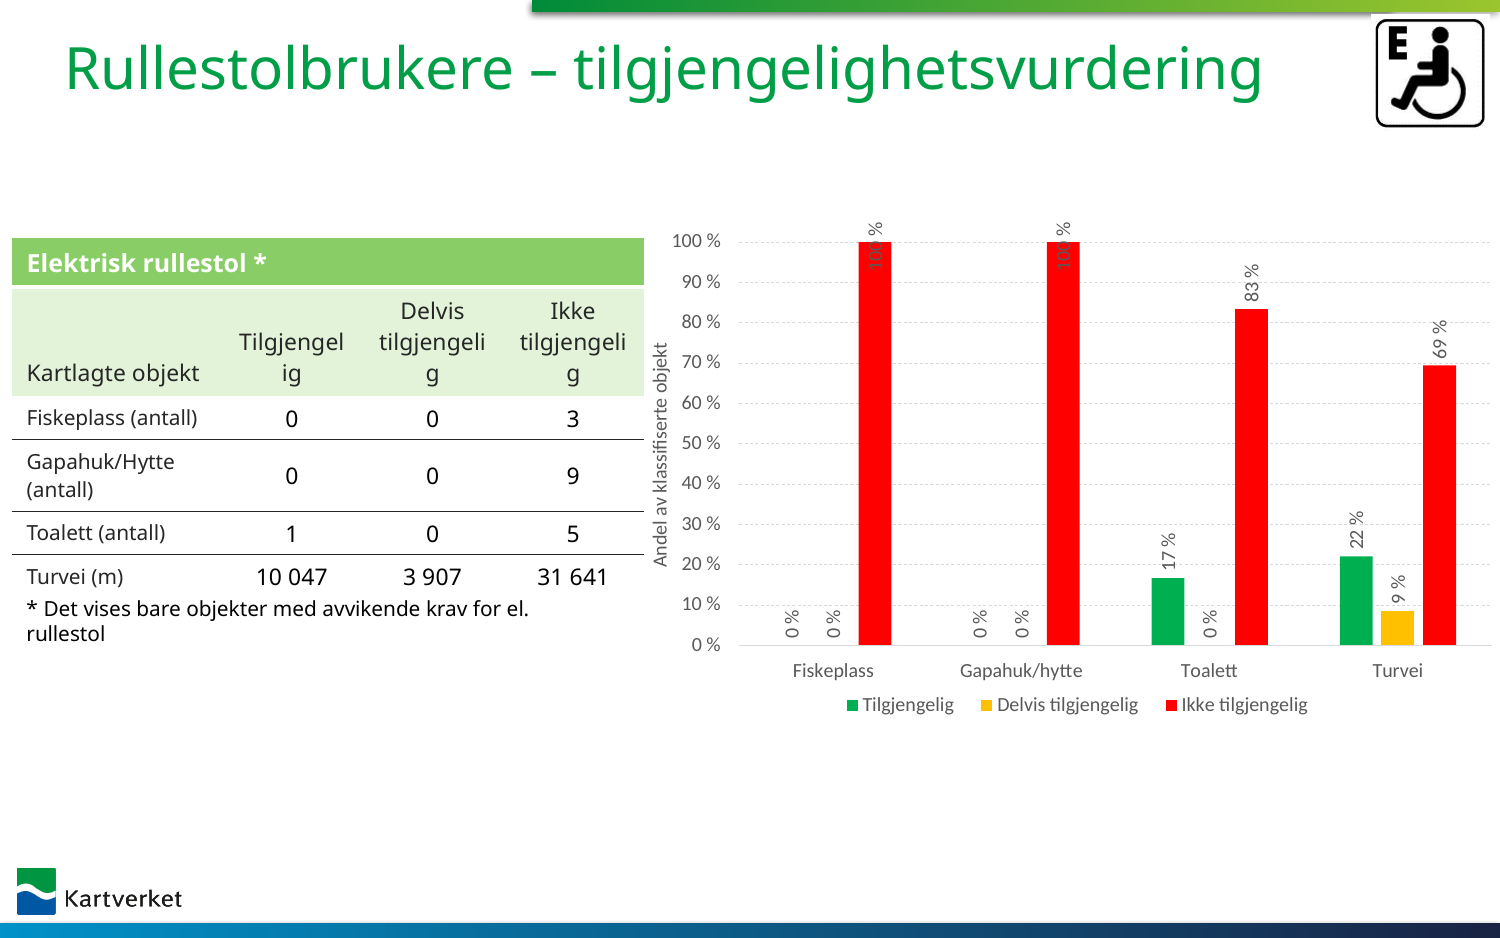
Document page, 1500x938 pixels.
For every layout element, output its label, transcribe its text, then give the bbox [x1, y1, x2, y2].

table_cell 3 907 [362, 555, 503, 588]
table_cell Ikke tilgjengelig [503, 289, 638, 396]
table_cell Turvei (m) [12, 555, 222, 588]
table_cell 31 641 [503, 555, 638, 598]
text_box Rullestolbrukere – tilgjengelighetsvurdering [49, 12, 1372, 109]
table_cell 0 [222, 440, 362, 511]
table_cell 0 [222, 396, 362, 439]
table_cell Fiskeplass (antall) [12, 396, 222, 439]
table_cell 1 [222, 512, 362, 554]
picture [643, 218, 1500, 728]
text_box * Det vises bare objekter med avvikende krav for el. rullestol [11, 588, 597, 653]
table_cell Kartlagte objekt [12, 289, 222, 396]
table_cell Tilgjengelig [222, 289, 362, 396]
table_cell 0 [362, 512, 503, 554]
table_cell 0 [362, 396, 503, 439]
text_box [1371, 13, 1491, 133]
table_cell 5 [503, 512, 638, 554]
table_cell 3 [503, 396, 638, 439]
table_cell 9 [503, 440, 638, 511]
table_header Elektrisk rullestol * [12, 238, 638, 285]
table_cell Gapahuk/Hytte (antall) [12, 440, 222, 511]
table_cell 0 [362, 440, 503, 511]
table_cell 10 047 [222, 555, 362, 588]
table_cell Delvis tilgjengelig [362, 289, 503, 396]
table_cell Toalett (antall) [12, 512, 222, 554]
